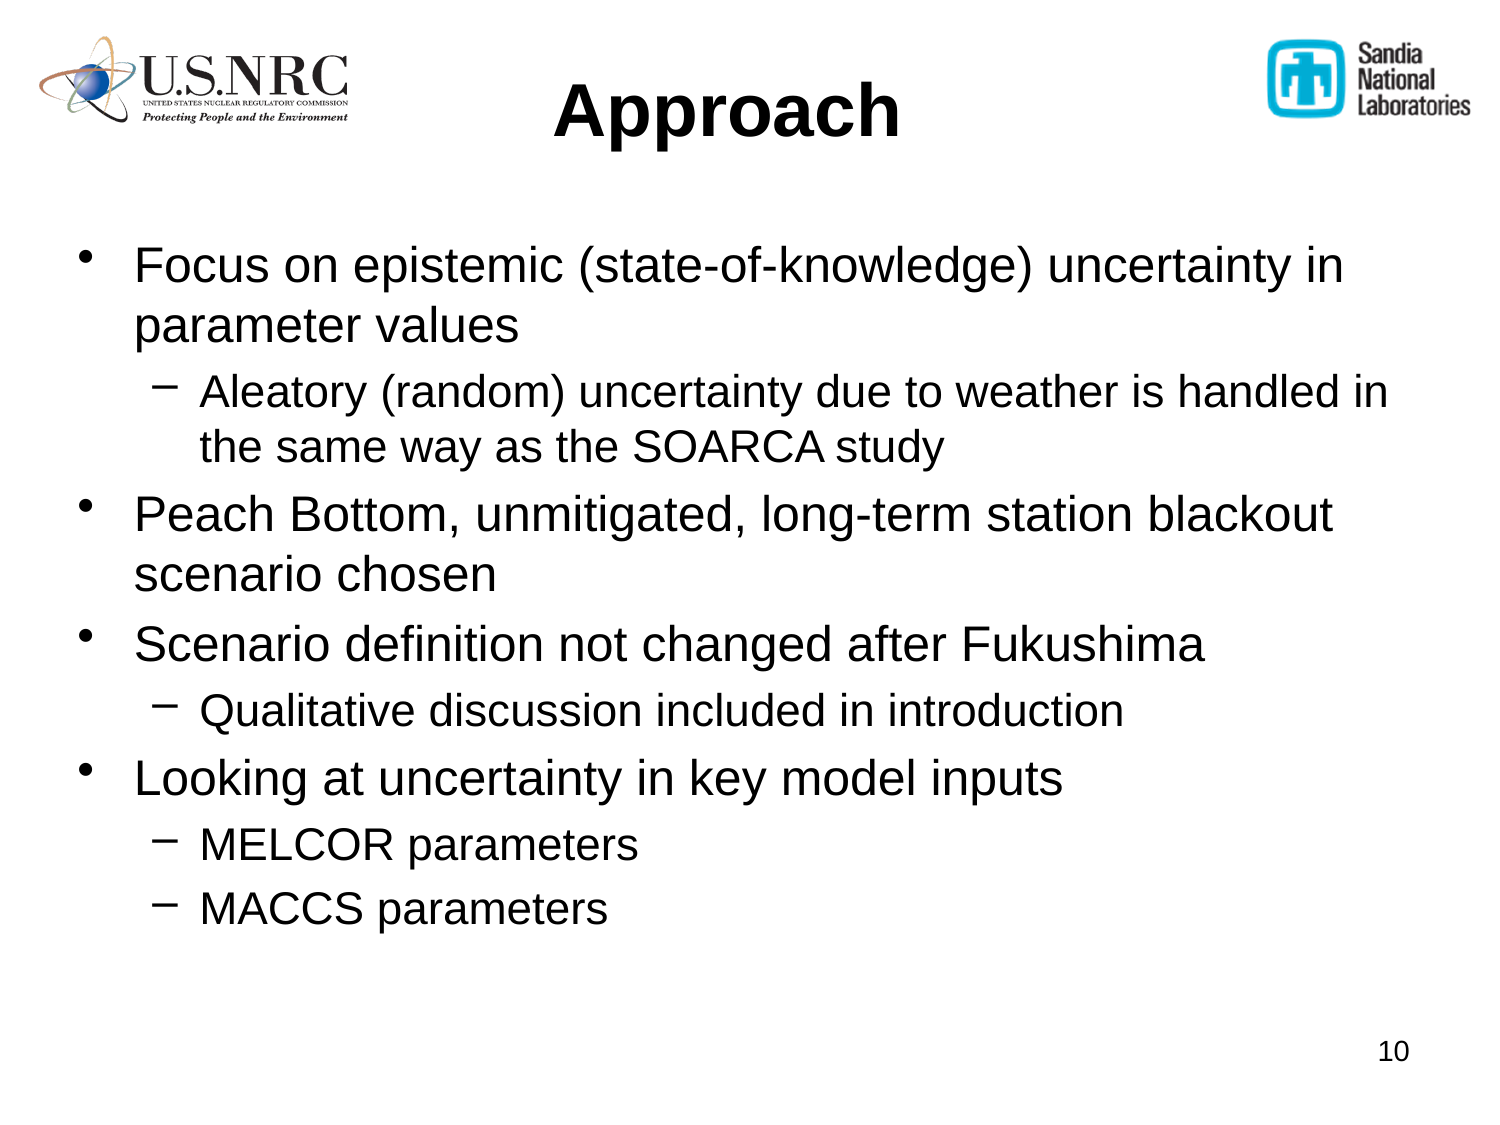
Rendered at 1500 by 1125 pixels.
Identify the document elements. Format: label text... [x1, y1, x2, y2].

picture [37, 33, 350, 126]
list Focus on epistemic (state-of-knowledge) uncertainty in parameter values Aleatory (random) uncertainty due to weather is handled in the same way as the SOARCA study Peach Bottom, unmitigated, long-term station blackout scenario chosen Scenario definition not changed after Fukushima Qualitative discussion included in introduction Looking at uncertainty in key model inputs MELCOR parameters MACCS parameters [62, 224, 1413, 968]
picture [1291, 48, 1337, 110]
title Approach [537, 49, 1313, 163]
slide_number 10 [1362, 1024, 1426, 1103]
picture [1262, 33, 1475, 126]
